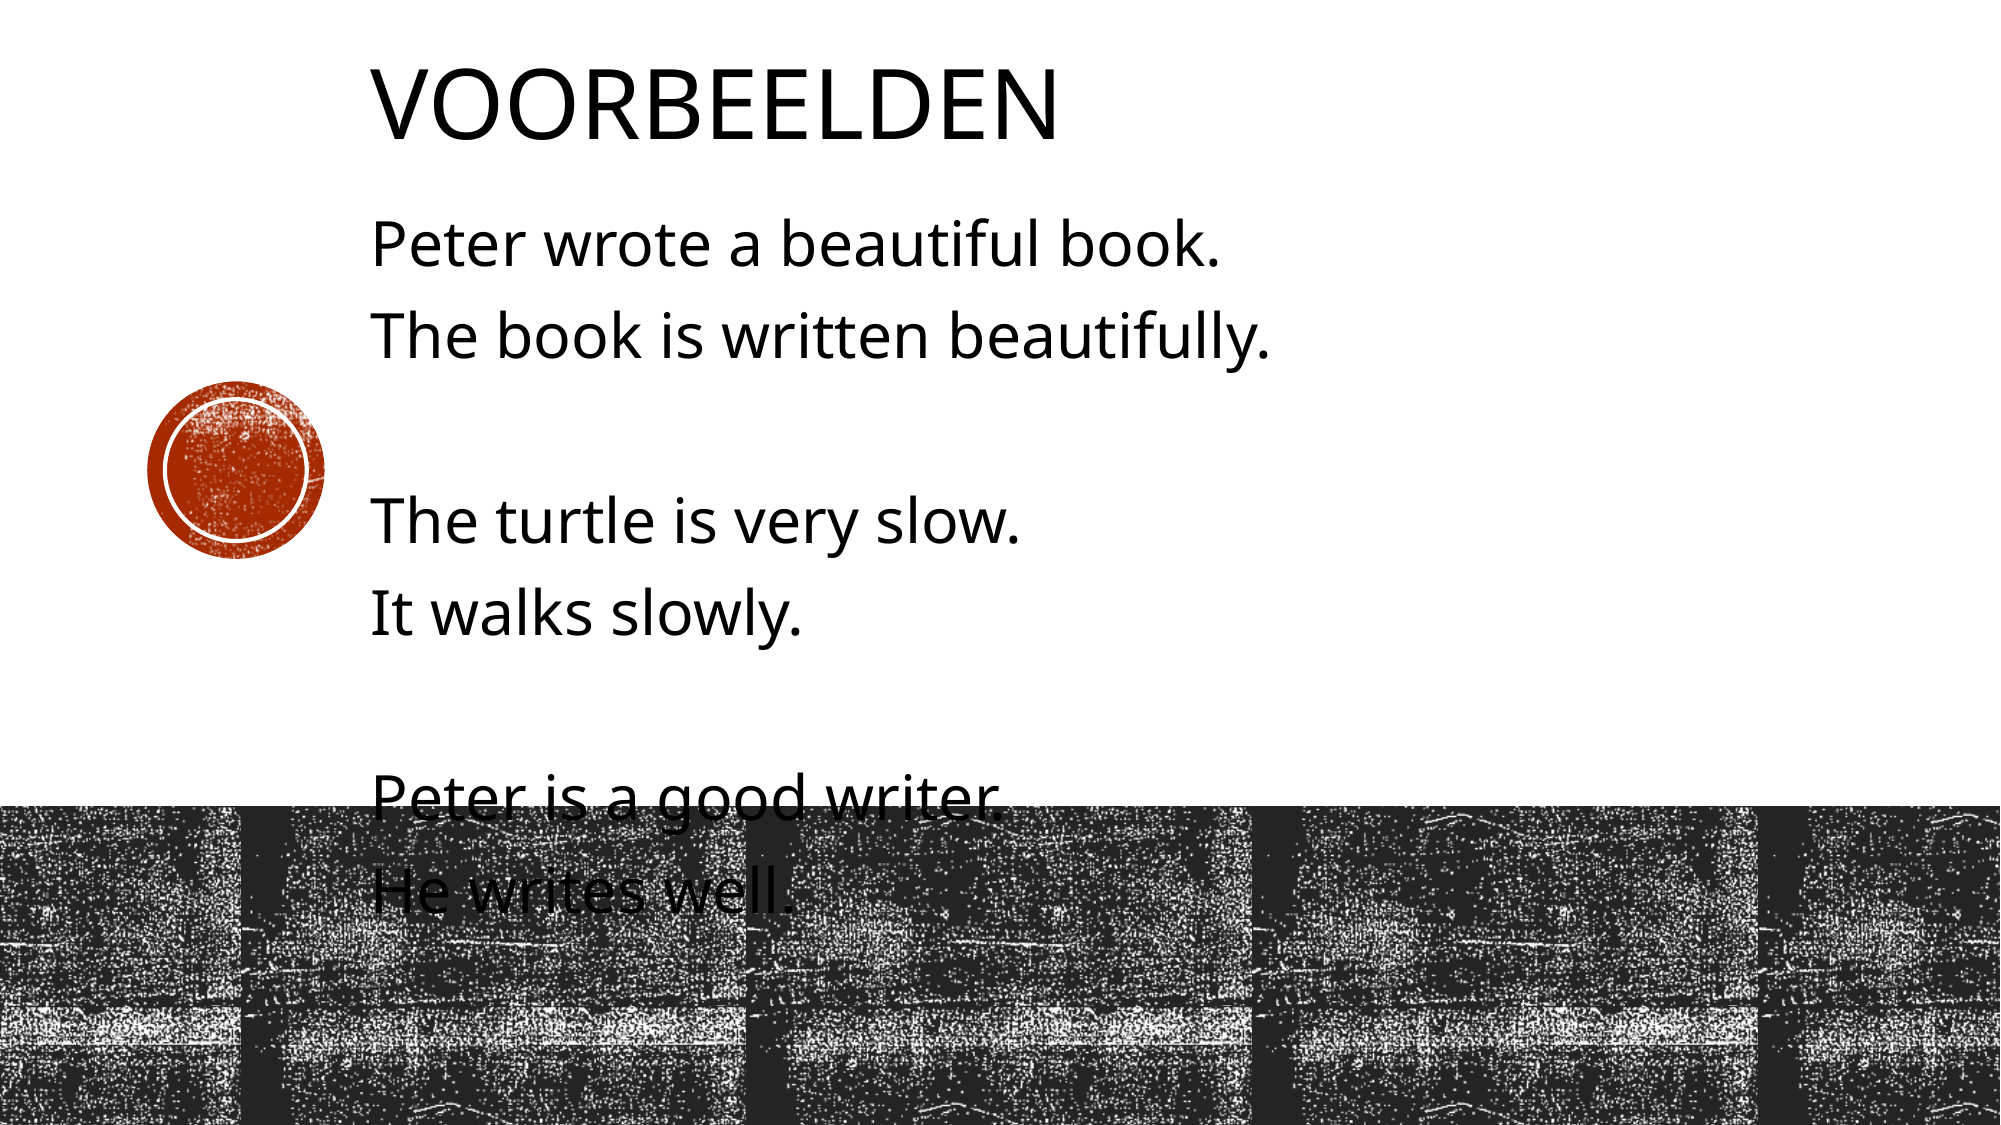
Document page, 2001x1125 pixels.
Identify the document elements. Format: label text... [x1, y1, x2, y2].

title Voorbeelden [355, 56, 1927, 166]
list Peter wrote a beautiful book. The book is written beautifully. The turtle is very slow. It walks slowly. Peter is a good writer. He writes well. [355, 204, 1841, 873]
